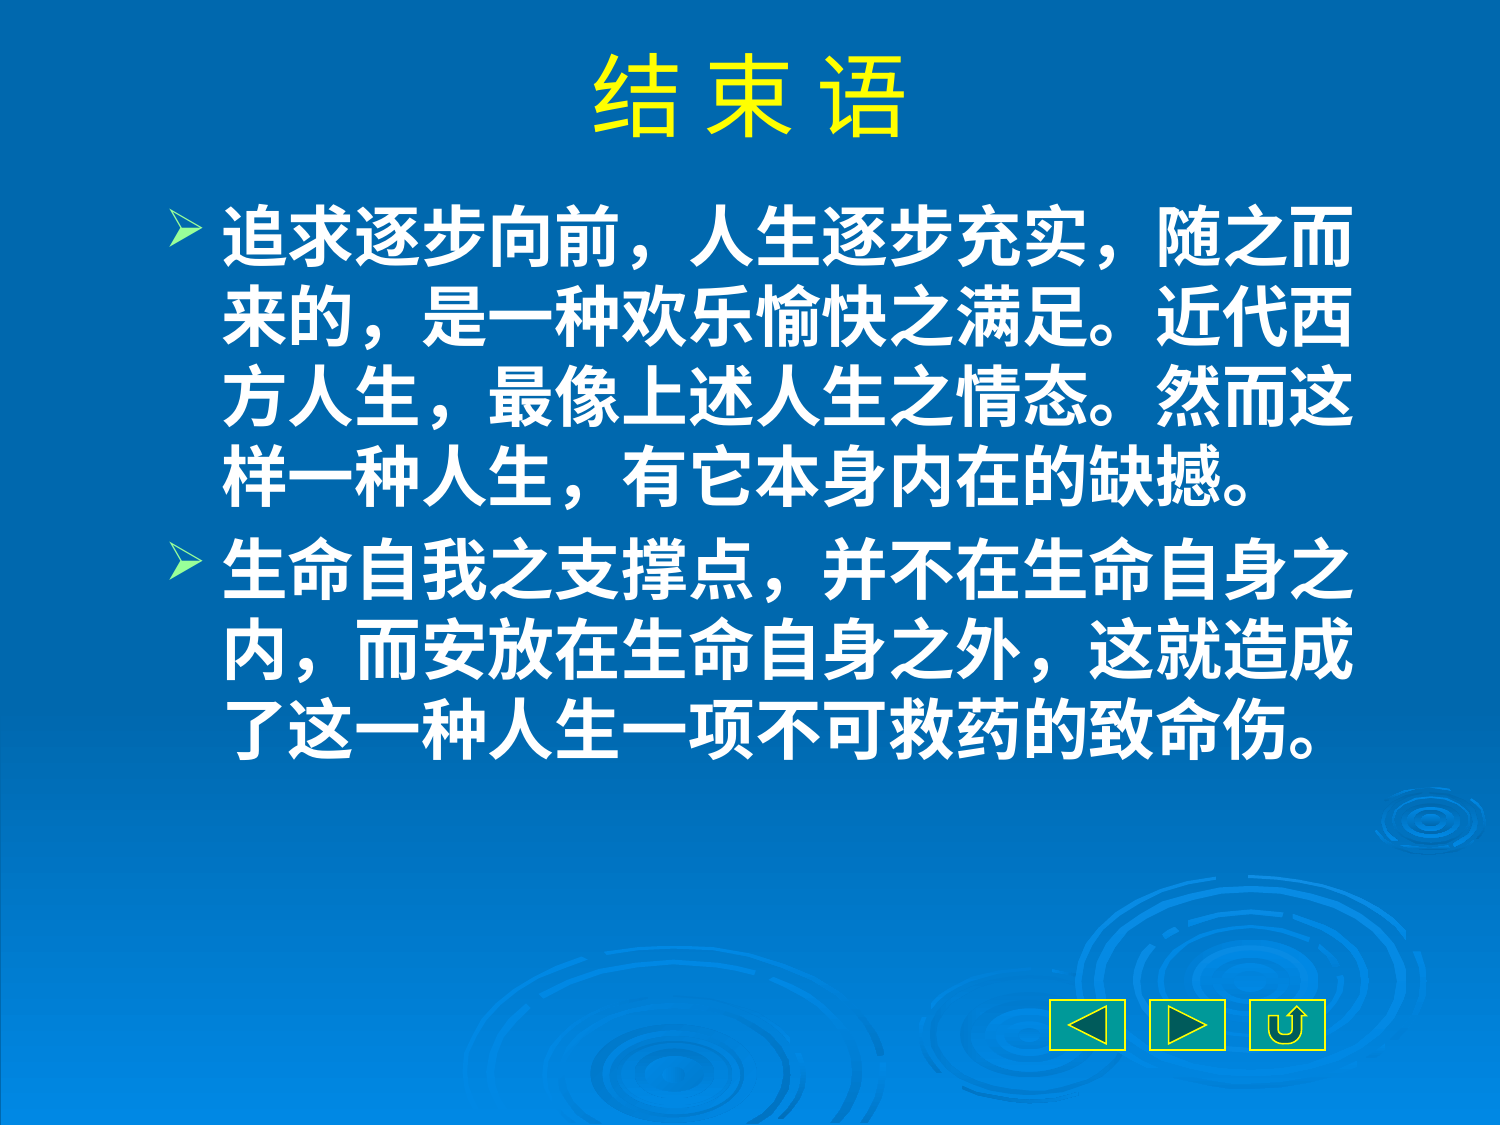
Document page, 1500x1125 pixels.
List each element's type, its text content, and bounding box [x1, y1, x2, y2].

text_box [1049, 999, 1125, 1051]
title 结 束 语 [74, 0, 1426, 188]
list 追求逐步向前，人生逐步充实，随之而来的，是一种欢乐愉快之满足。近代西方人生，最像上述人生之情态。然而这样一种人生，有它本身内在的缺撼。 生命自我之支撑点，并不在生命自身之内，而安放在生命自身之外，这就造成了这一种人生一项不可救药的致命伤。 [149, 187, 1413, 838]
text_box [1249, 999, 1325, 1051]
text_box [1149, 999, 1225, 1051]
